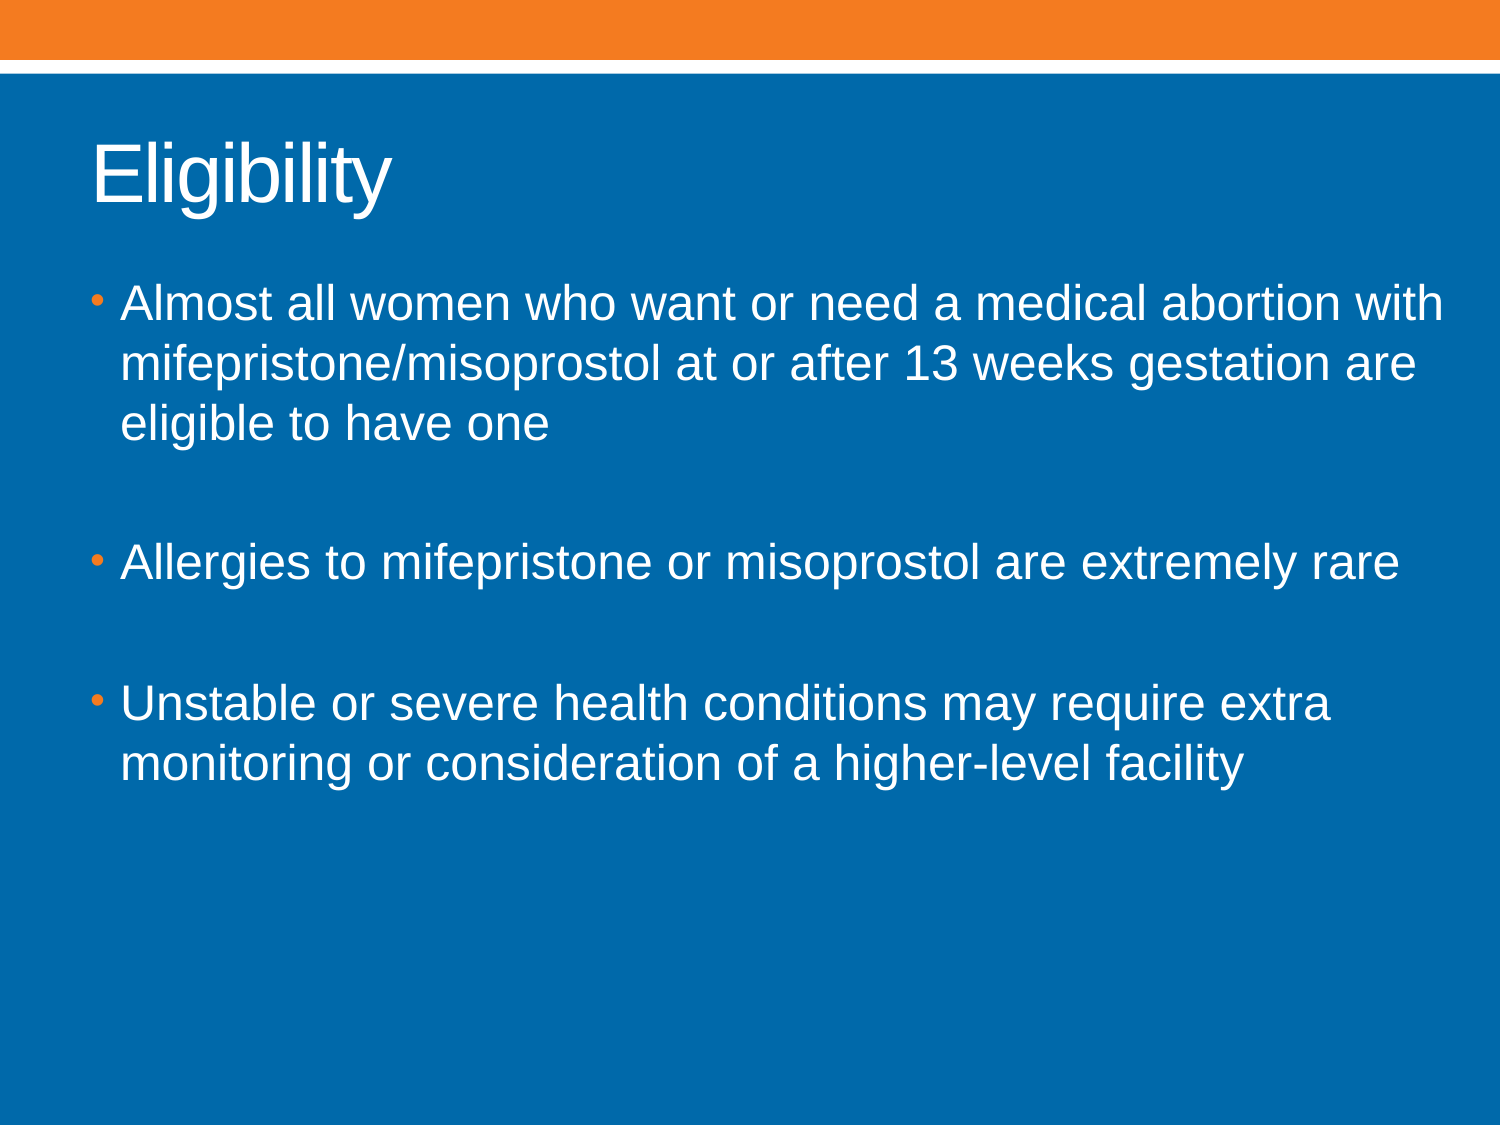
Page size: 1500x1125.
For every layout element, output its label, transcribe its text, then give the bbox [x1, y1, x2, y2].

list Almost all women who want or need a medical abortion with mifepristone/misoprostol at or after 13 weeks gestation are eligible to have one Allergies to mifepristone or misoprostol are extremely rare Unstable or severe health conditions may require extra monitoring or consideration of a higher-level facility [75, 262, 1475, 1063]
title Eligibility [75, 87, 1425, 250]
